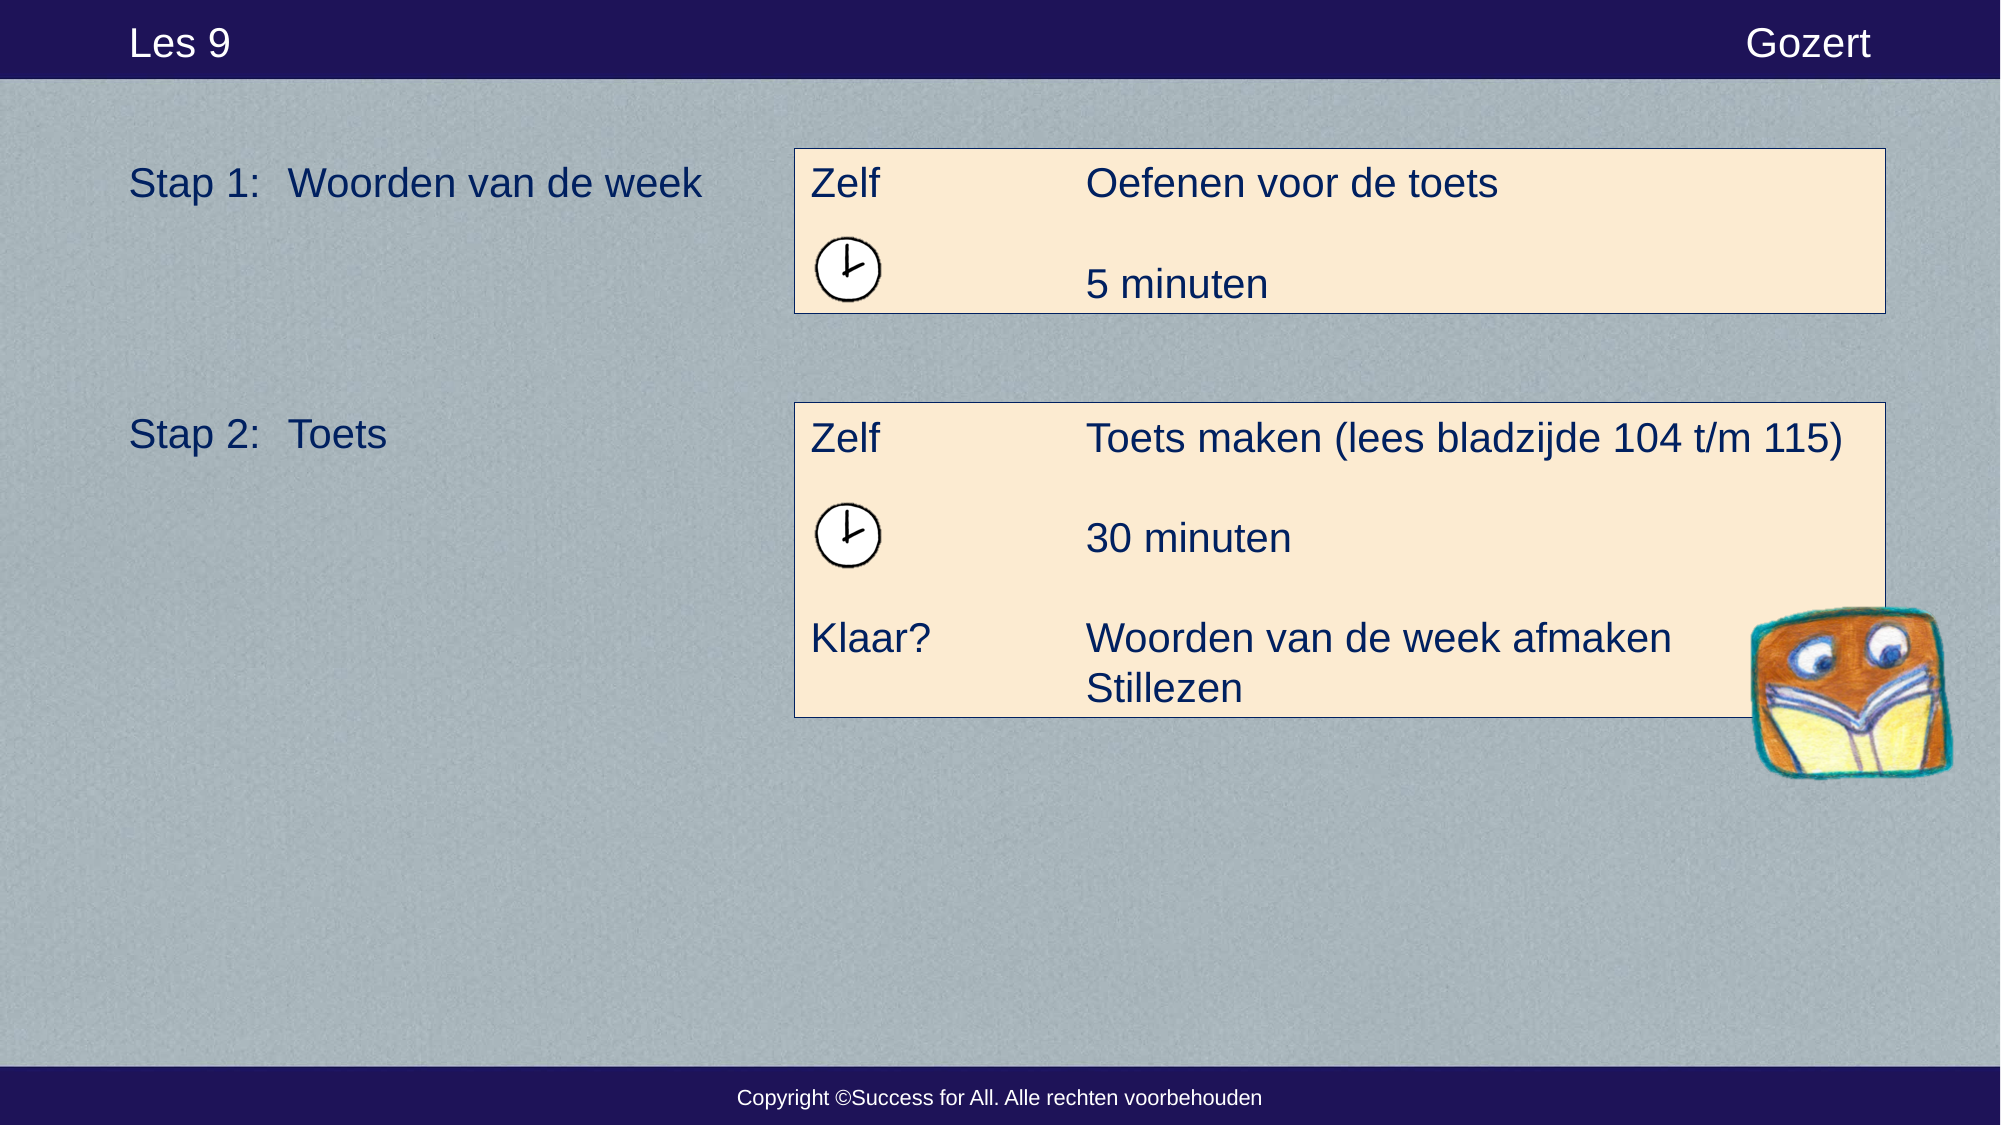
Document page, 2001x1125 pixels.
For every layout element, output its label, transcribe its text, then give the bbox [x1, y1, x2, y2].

text_box Zelf Oefenen voor de toets 5 minuten [794, 148, 1886, 314]
text_box Zelf Toets maken (lees bladzijde 104 t/m 115) 30 minuten Klaar? Woorden van de week afmaken Stillezen [794, 402, 1886, 718]
text_box Stap 1: Woorden van de week Stap 2: Toets [114, 148, 907, 764]
text_box Gozert [999, 8, 1886, 73]
text_box Les 9 [114, 8, 354, 73]
picture [0, 0, 2001, 1125]
text_box Copyright ©Success for All. Alle rechten voorbehouden [0, 1076, 2000, 1125]
